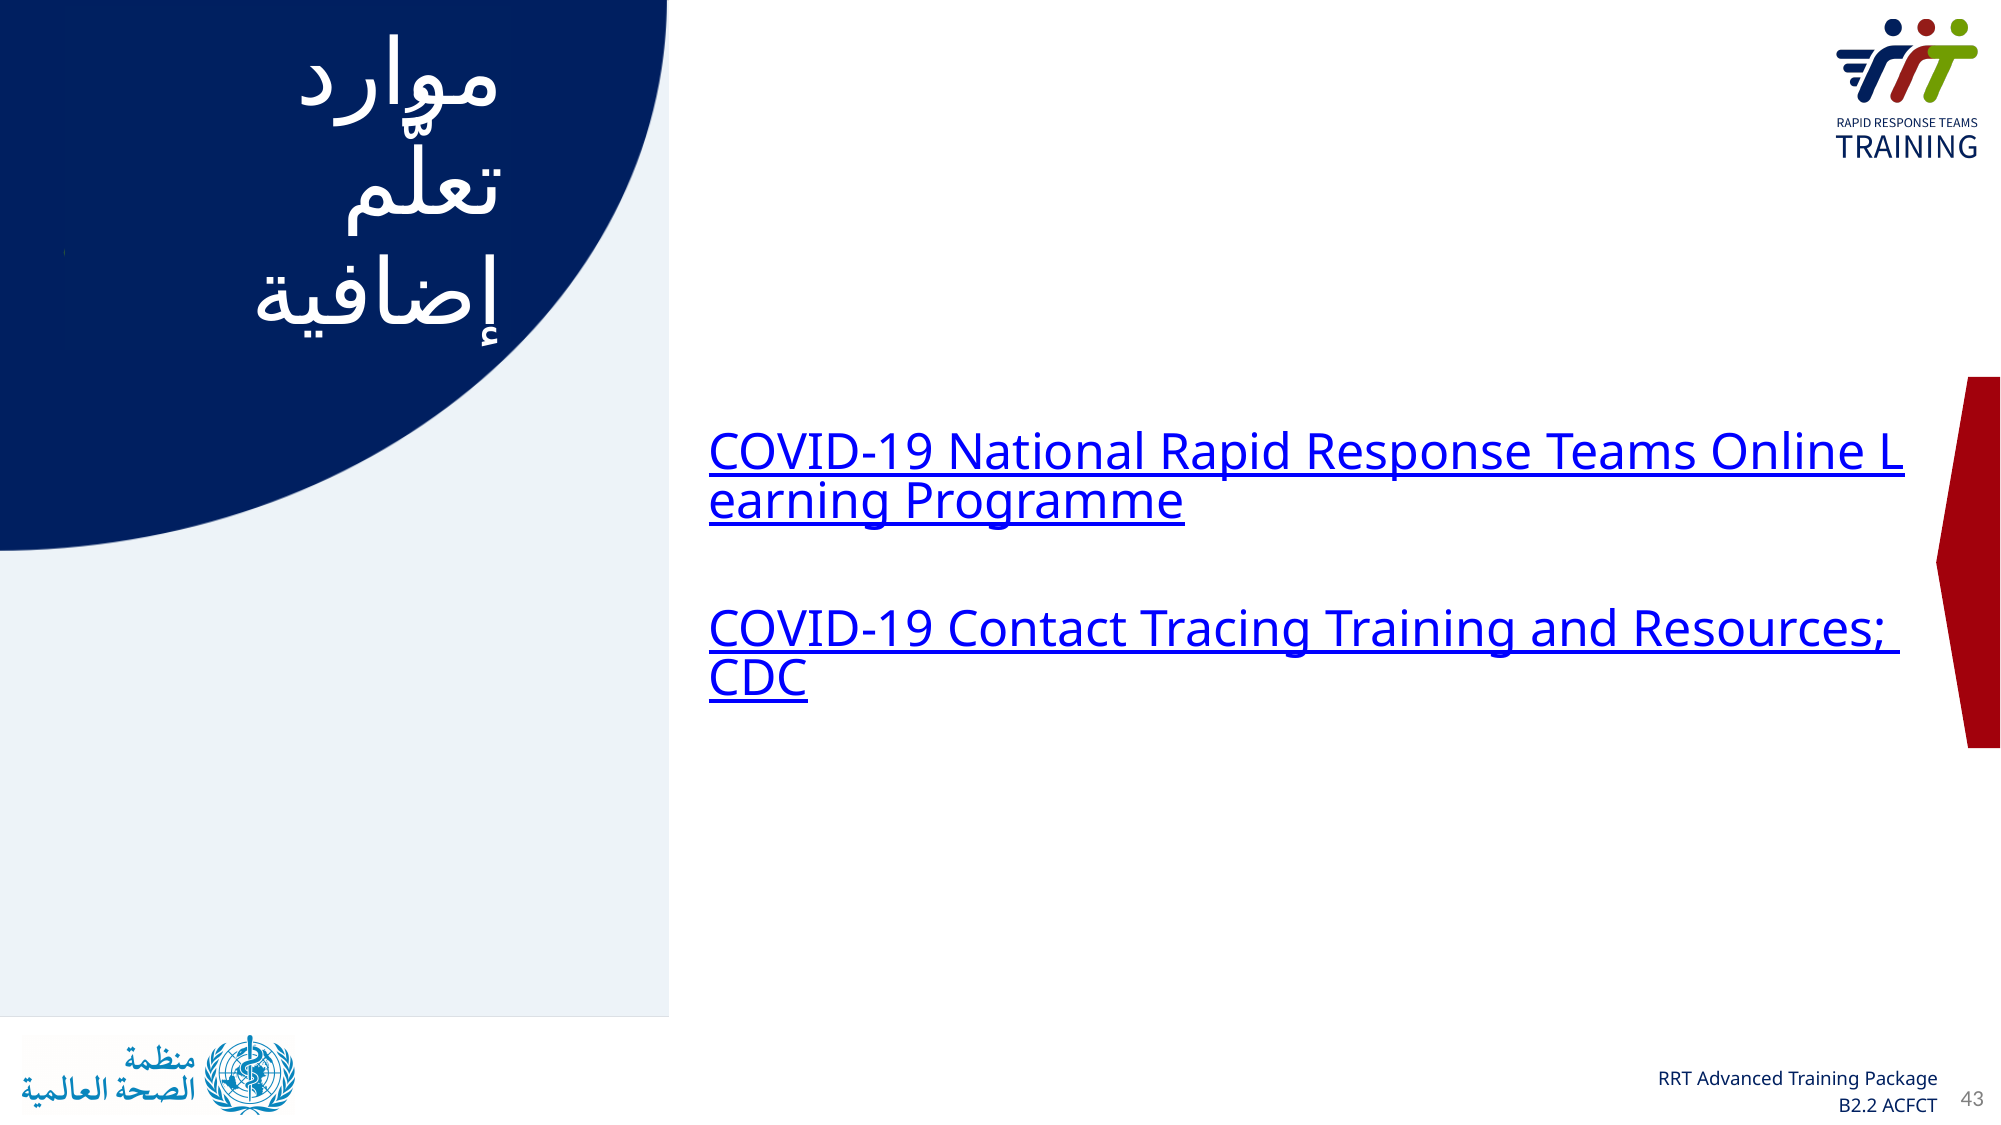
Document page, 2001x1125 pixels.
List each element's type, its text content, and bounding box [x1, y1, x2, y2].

picture [0, 0, 669, 1018]
picture [22, 1035, 295, 1115]
picture [1835, 19, 1978, 167]
list COVID-19 National Rapid Response Teams Online Learning Programme COVID-19 Contact Tracing Training and Resources; CDC [700, 412, 1937, 1049]
picture [252, 1050, 258, 1059]
text_box موارد تعلُّم إضافية [64, 5, 511, 351]
